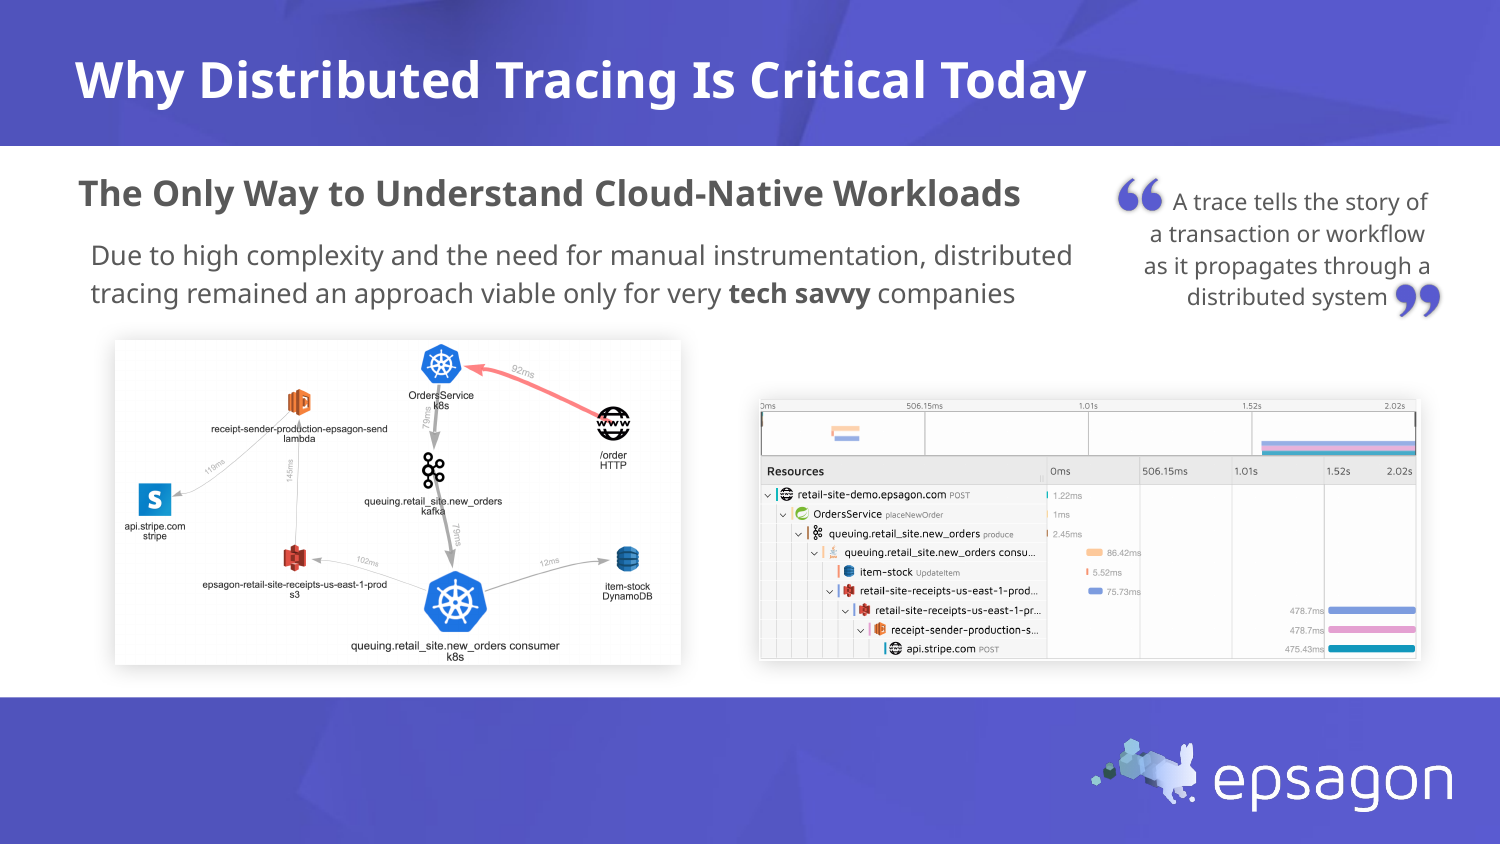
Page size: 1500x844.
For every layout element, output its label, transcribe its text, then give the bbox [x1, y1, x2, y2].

text_box A trace tells the story of a transaction or workflow as it propagates through a distributed system [1129, 169, 1446, 312]
text_box The Only Way to Understand Cloud-Native Workloads [66, 160, 1042, 229]
text_box Due to high complexity and the need for manual instrumentation, distributed tracing remained an approach viable only for very tech savvy companies [79, 228, 1090, 320]
picture [1100, 169, 1185, 225]
picture [759, 399, 1421, 661]
picture [0, 0, 1500, 146]
picture [1373, 271, 1458, 326]
picture [115, 340, 681, 666]
text_box Why Distributed Tracing Is Critical Today [72, 45, 1212, 132]
picture [0, 698, 1500, 844]
